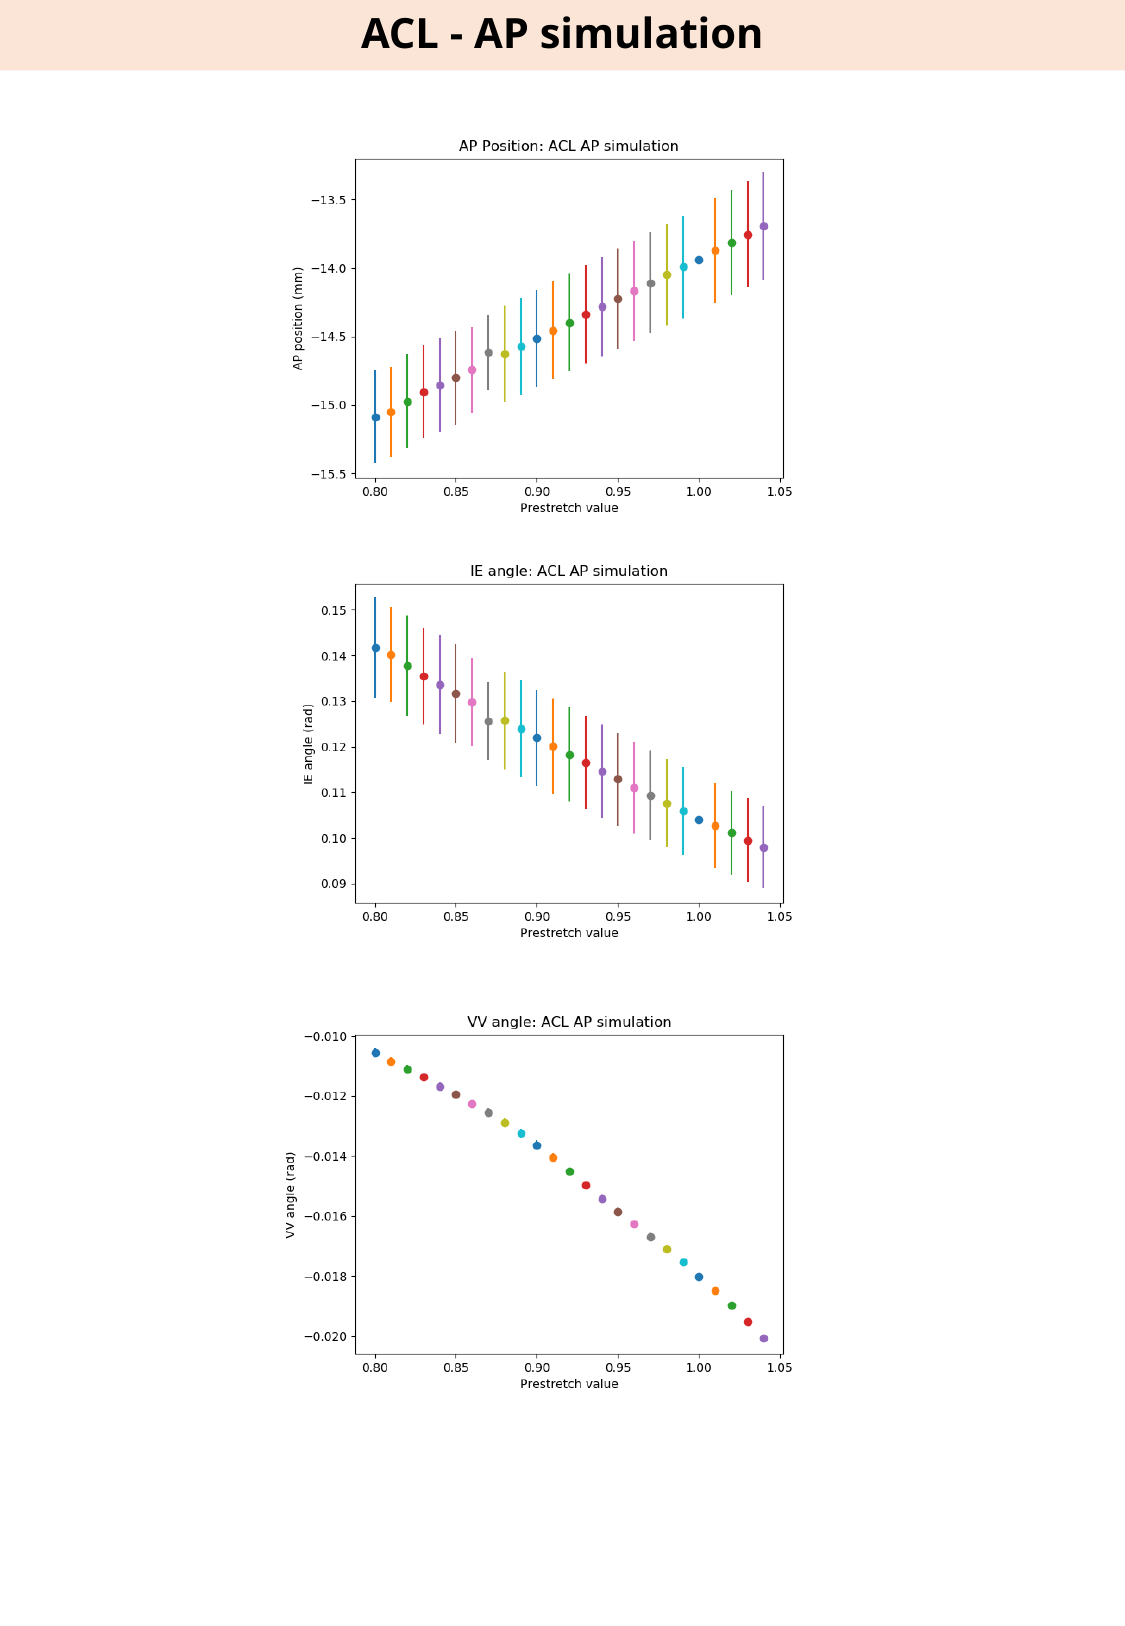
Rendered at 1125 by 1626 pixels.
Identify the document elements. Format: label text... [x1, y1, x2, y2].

text_box ACL - AP simulation [0, 0, 1125, 71]
picture [286, 984, 839, 1399]
picture [286, 533, 839, 948]
picture [286, 108, 839, 523]
